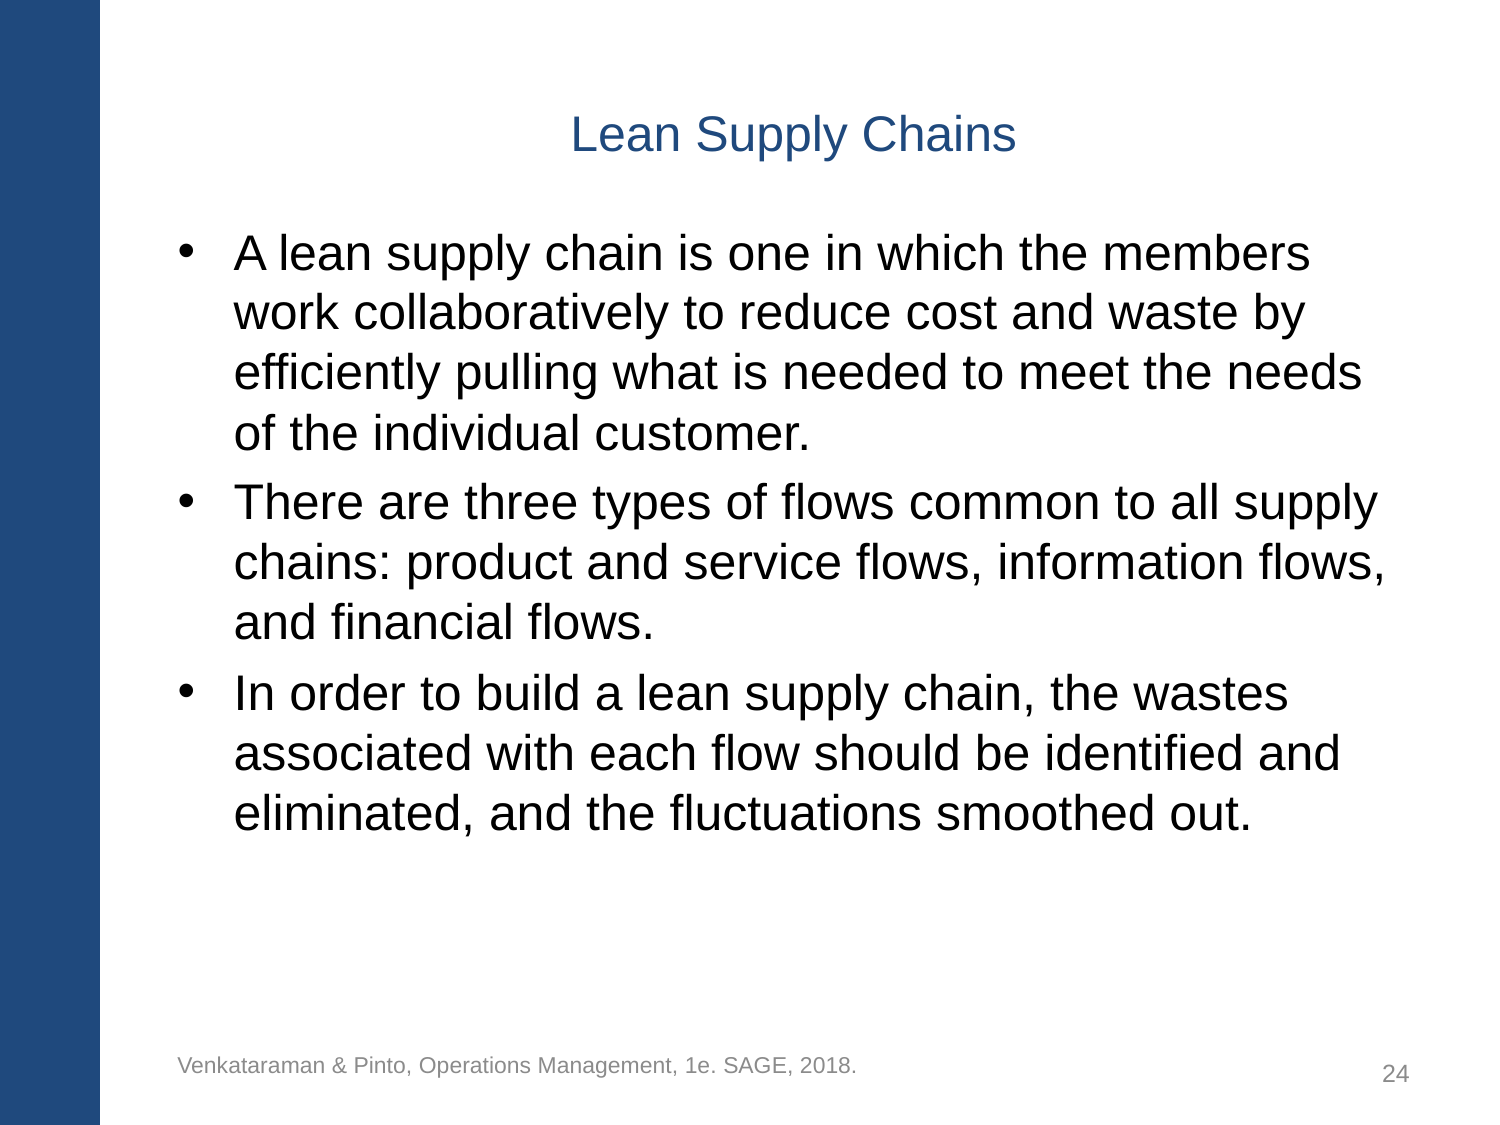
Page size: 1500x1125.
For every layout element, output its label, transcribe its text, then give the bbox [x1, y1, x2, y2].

footer Venkataraman & Pinto, Operations Management, 1e. SAGE, 2018. [162, 1042, 1313, 1103]
title Lean Supply Chains [162, 37, 1425, 212]
list A lean supply chain is one in which the members work collaboratively to reduce cost and waste by efficiently pulling what is needed to meet the needs of the individual customer. There are three types of flows common to all supply chains: product and service flows, information flows, and financial flows. In order to build a lean supply chain, the wastes associated with each flow should be identified and eliminated, and the fluctuations smoothed out. [162, 212, 1425, 1025]
slide_number 24 [1350, 1042, 1425, 1103]
